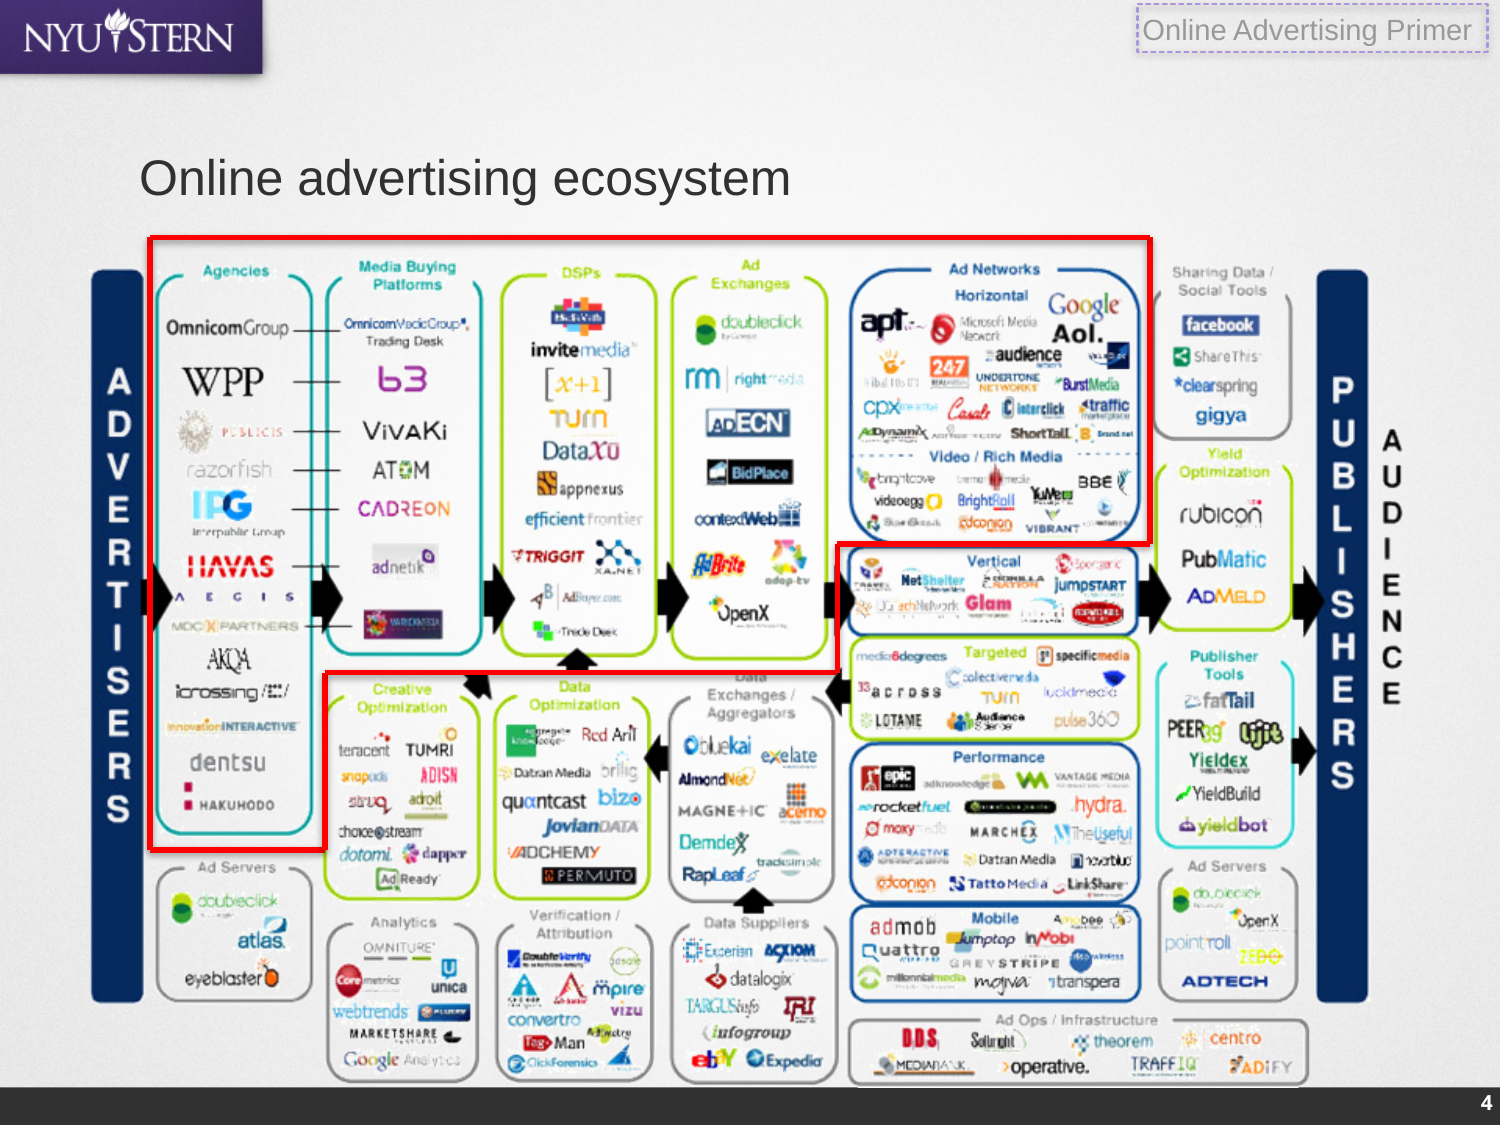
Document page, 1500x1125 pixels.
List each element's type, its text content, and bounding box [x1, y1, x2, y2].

text_box Online Advertising Primer [1112, 4, 1488, 99]
picture [0, 0, 1500, 1125]
text_box [1137, 3, 1488, 53]
slide_number 4 [1142, 1065, 1493, 1125]
title Online advertising ecosystem [124, 62, 1364, 213]
